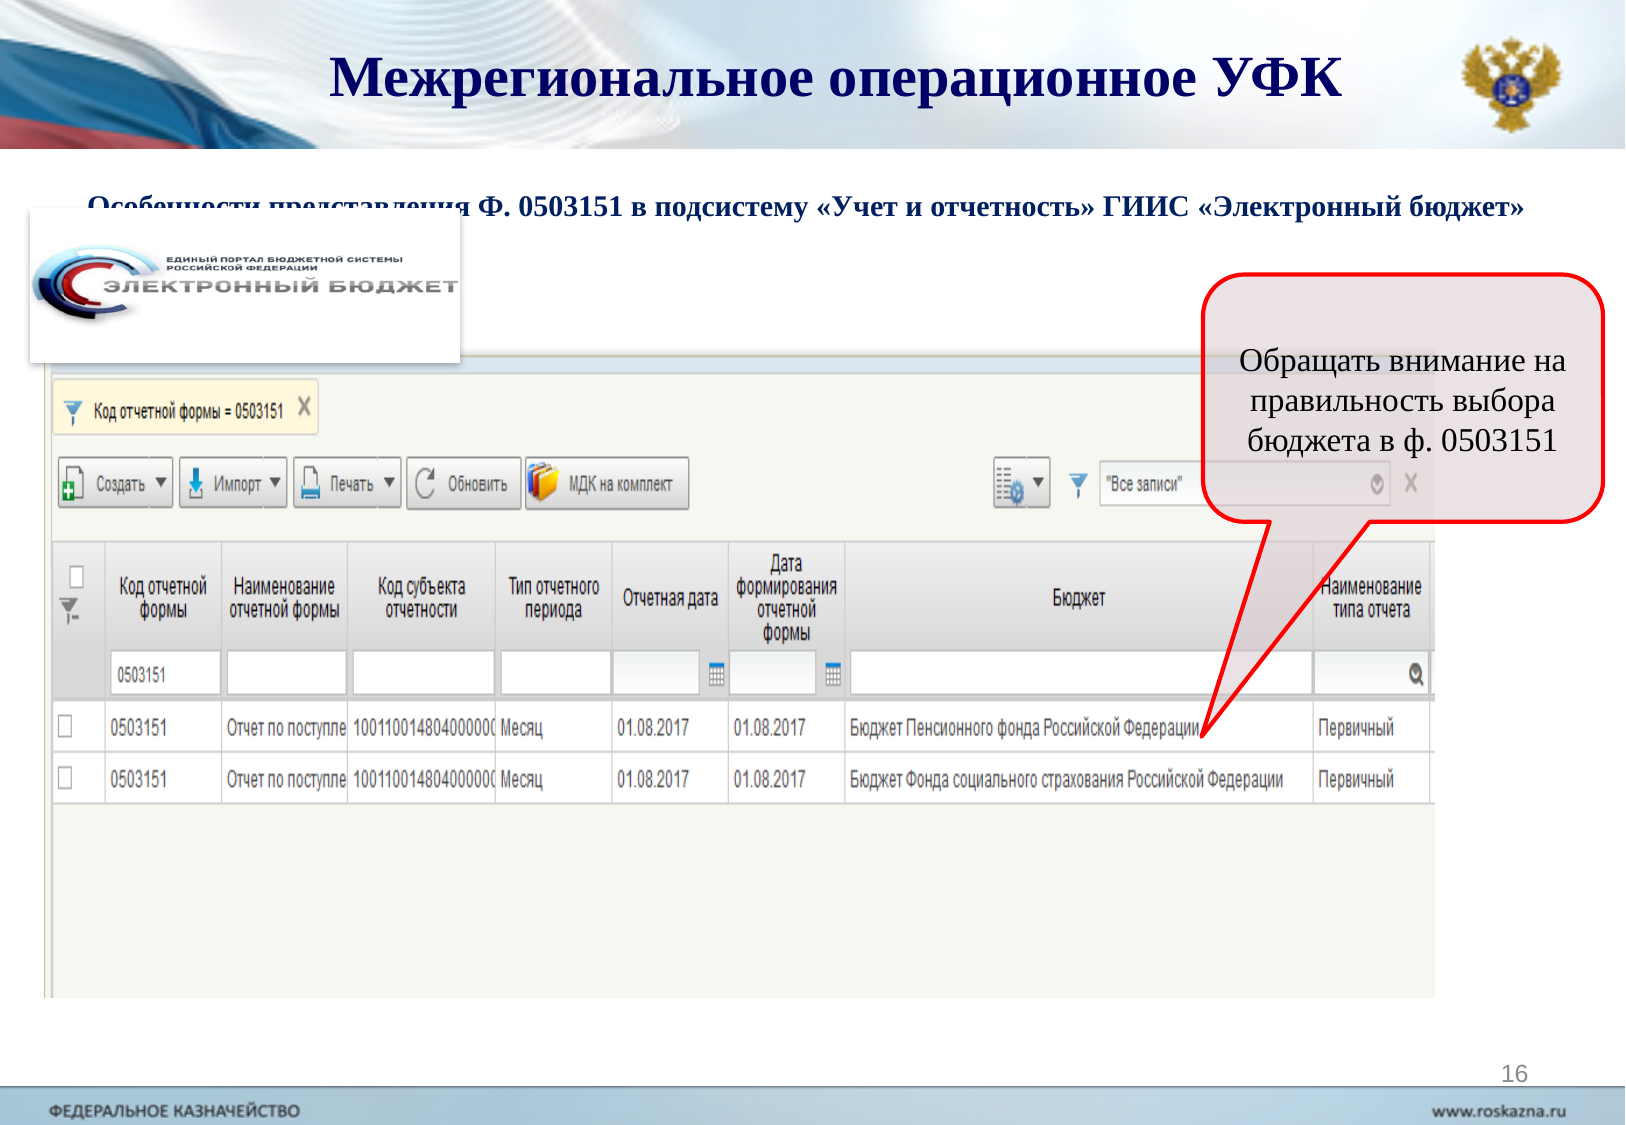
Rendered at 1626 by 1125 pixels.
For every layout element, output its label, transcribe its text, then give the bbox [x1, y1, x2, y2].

picture [0, 1086, 1625, 1125]
picture [30, 209, 1435, 999]
slide_number 16 [1164, 1042, 1544, 1086]
text_box Обращать внимание на правильность выбора бюджета в ф. 0503151 [1200, 272, 1606, 524]
picture [0, 0, 1625, 150]
title Особенности представления Ф. 0503151 в подсистему «Учет и отчетность» ГИИС «Электронный бюджет» [68, 163, 1553, 245]
